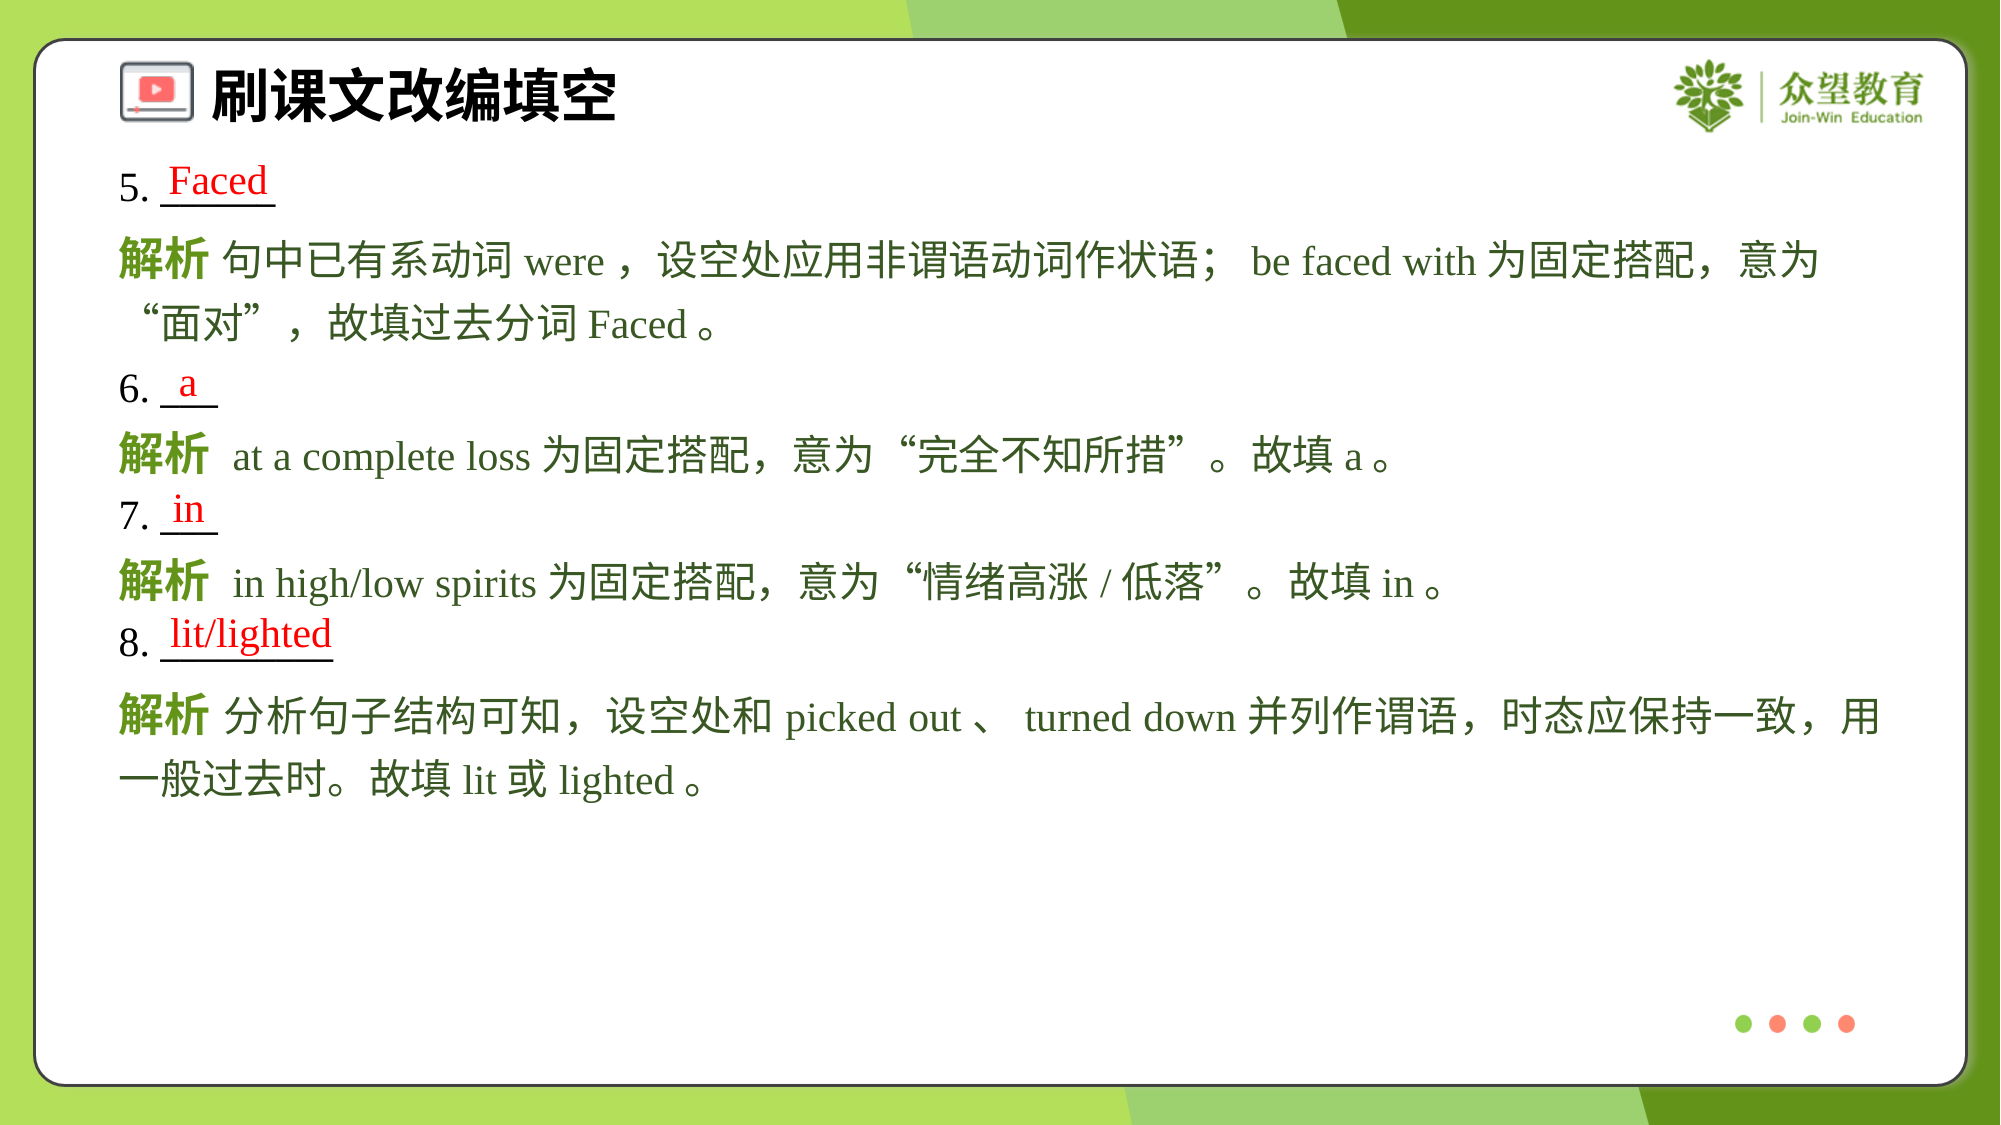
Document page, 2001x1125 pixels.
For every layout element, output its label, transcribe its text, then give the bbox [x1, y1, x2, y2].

picture [0, 0, 2000, 1125]
text_box 解析 at a complete loss为固定搭配，意为“完全不知所措”。故填a。 [118, 411, 1883, 474]
text_box in [167, 468, 210, 527]
text_box 解析 句中已有系动词were，设空处应用非谓语动词作状语；be faced with为固定搭配，意为“面对”，故填过去分词Faced。 [118, 215, 1883, 343]
text_box 解析 in high/low spirits为固定搭配，意为“情绪高涨/低落”。故填in。 [118, 538, 1883, 601]
text_box 8. _________ [118, 602, 1883, 659]
text_box Faced [163, 140, 273, 199]
text_box 6. ___ [118, 348, 1883, 406]
text_box 5. ______ [118, 146, 1883, 204]
text_box 7. ___ [118, 474, 1883, 532]
text_box 解析 分析句子结构可知，设空处和picked out、turned down并列作谓语，时态应保持一致，用一般过去时。故填lit或lighted。 [118, 672, 1883, 799]
text_box lit/lighted [165, 593, 337, 652]
text_box a [174, 342, 202, 400]
